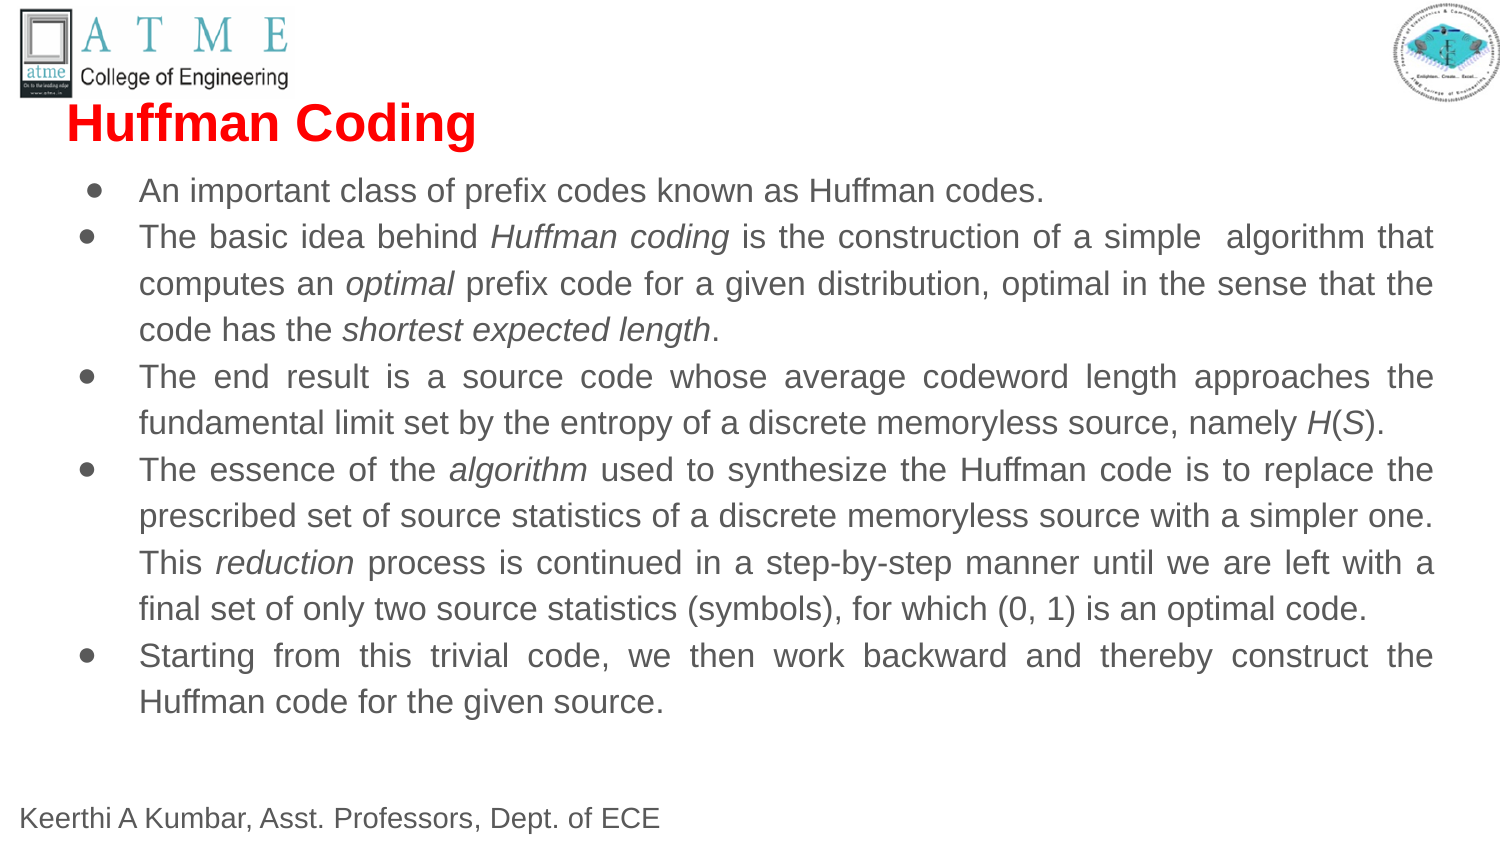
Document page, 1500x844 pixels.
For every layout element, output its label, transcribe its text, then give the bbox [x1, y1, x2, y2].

list An important class of prefix codes known as Huffman codes. The basic idea behind Huffman coding is the construction of a simple algorithm that computes an optimal prefix code for a given distribution, optimal in the sense that the code has the shortest expected length. The end result is a source code whose average codeword length approaches the fundamental limit set by the entropy of a discrete memoryless source, namely H(S). The essence of the algorithm used to synthesize the Huffman code is to replace the prescribed set of source statistics of a discrete memoryless source with a simpler one. This reduction process is continued in a step-by-step manner until we are left with a final set of only two source statistics (symbols), for which (0, 1) is an optimal code. Starting from this trivial code, we then work backward and thereby construct the Huffman code for the given source. [51, 147, 1449, 750]
picture [1389, 1, 1500, 104]
title Huffman Coding [51, 72, 1449, 147]
picture [17, 6, 295, 99]
